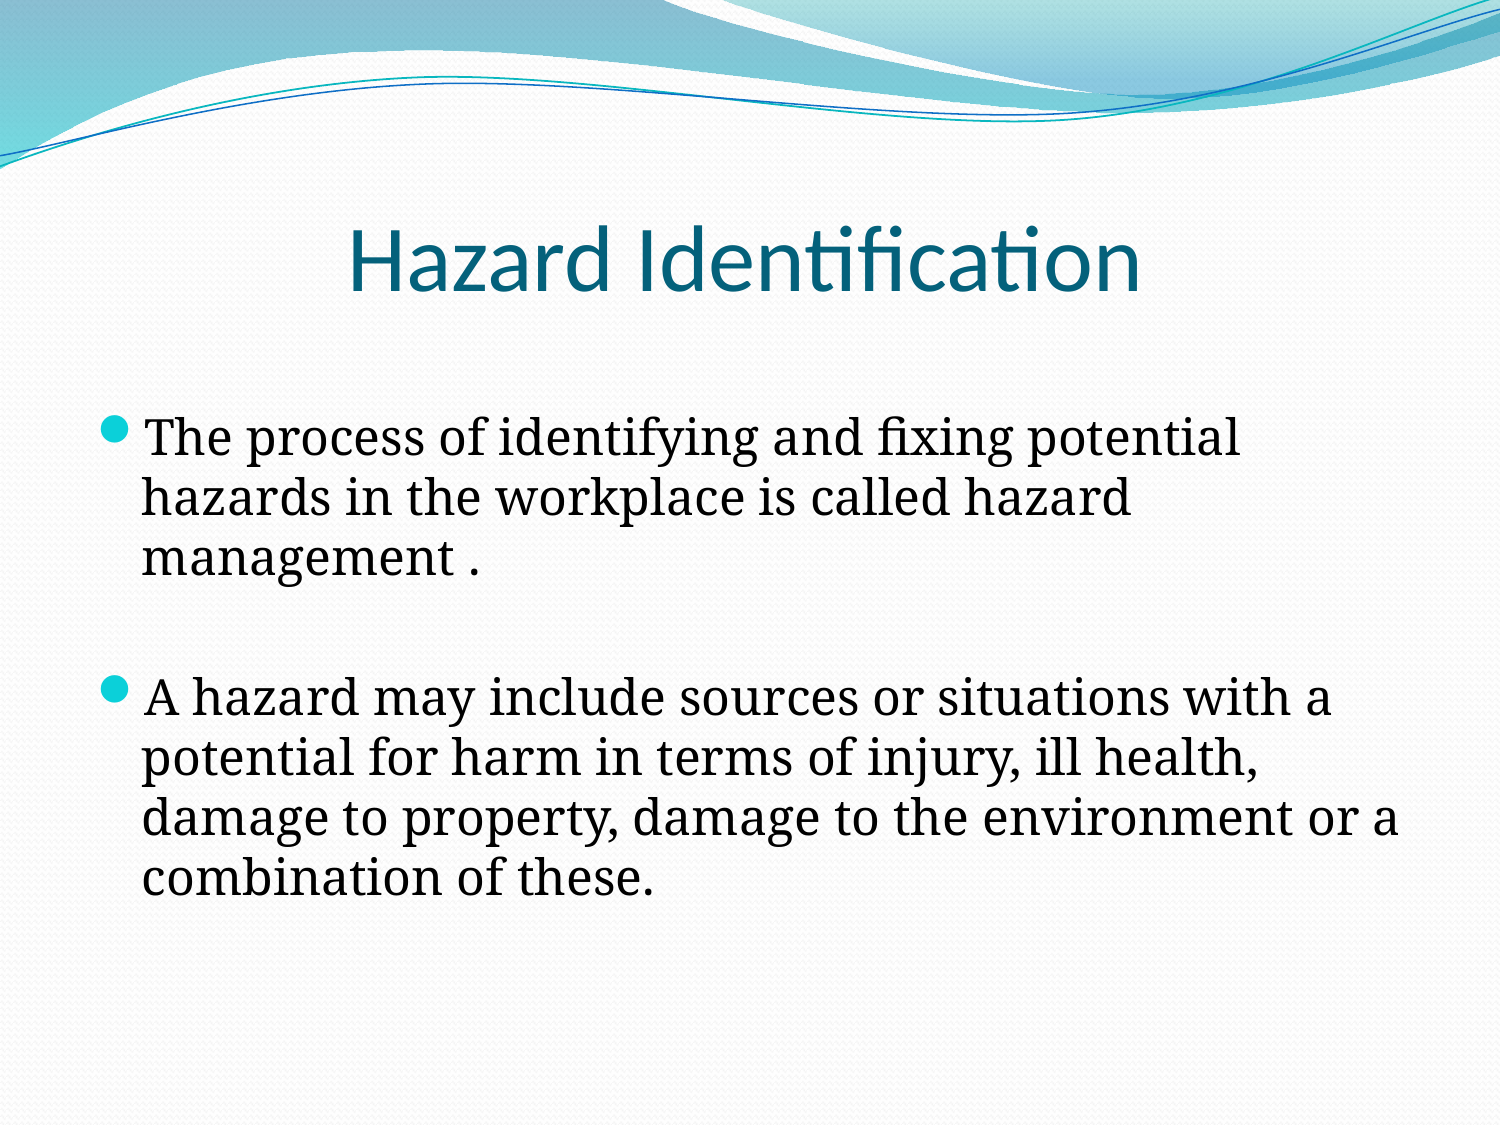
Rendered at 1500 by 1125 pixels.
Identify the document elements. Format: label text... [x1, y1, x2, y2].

list The process of identifying and fixing potential hazards in the workplace is called hazard management . A hazard may include sources or situations with a potential for harm in terms of injury, ill health, damage to property, damage to the environment or a combination of these. [82, 257, 1432, 978]
title Hazard Identification [70, 187, 1421, 375]
